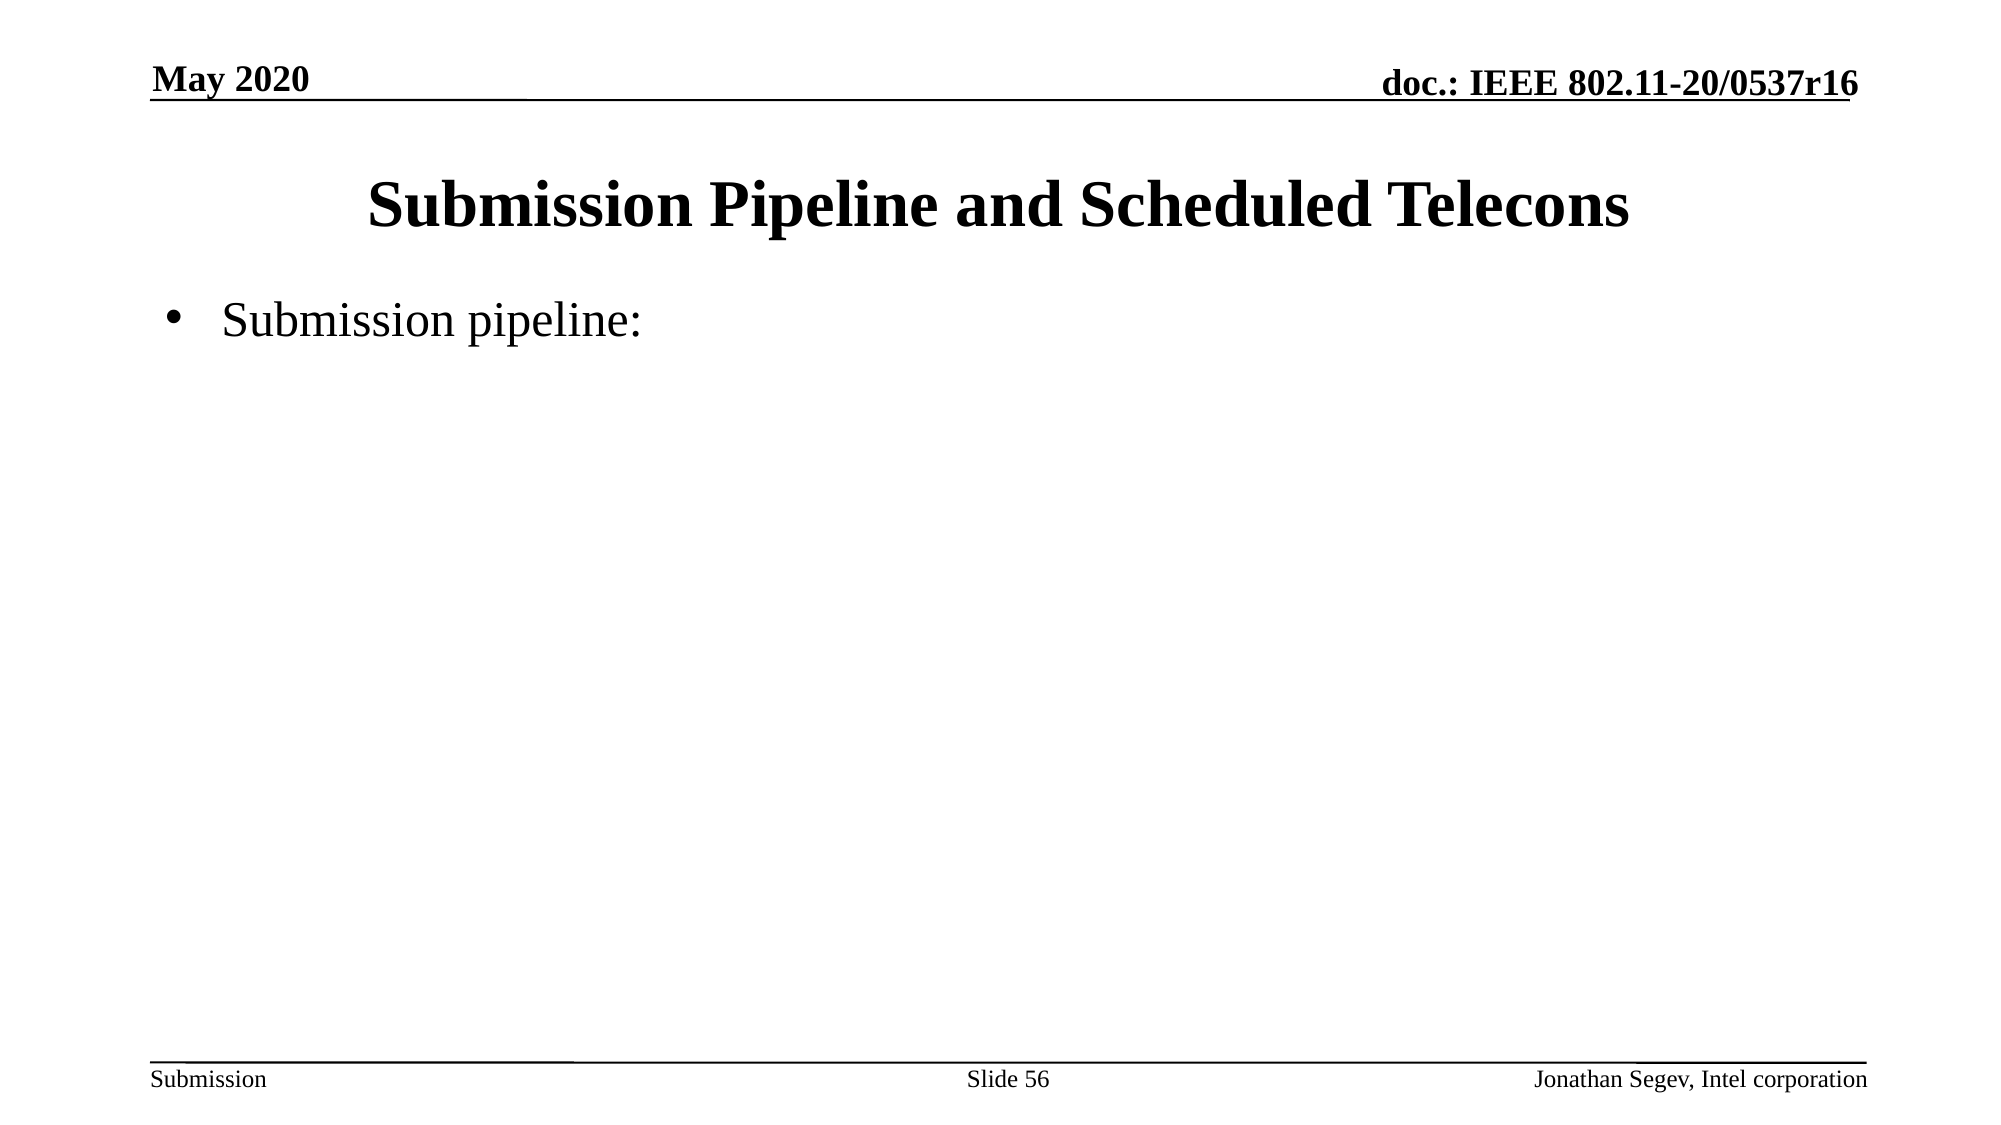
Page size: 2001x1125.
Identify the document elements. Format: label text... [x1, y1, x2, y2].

title Submission Pipeline and Scheduled Telecons [149, 112, 1850, 278]
list Submission pipeline: [149, 278, 1850, 670]
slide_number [152, 54, 563, 100]
slide_number Slide 56 [950, 1061, 1067, 1123]
footer Jonathan Segev, Intel corporation [1171, 1061, 1869, 1093]
